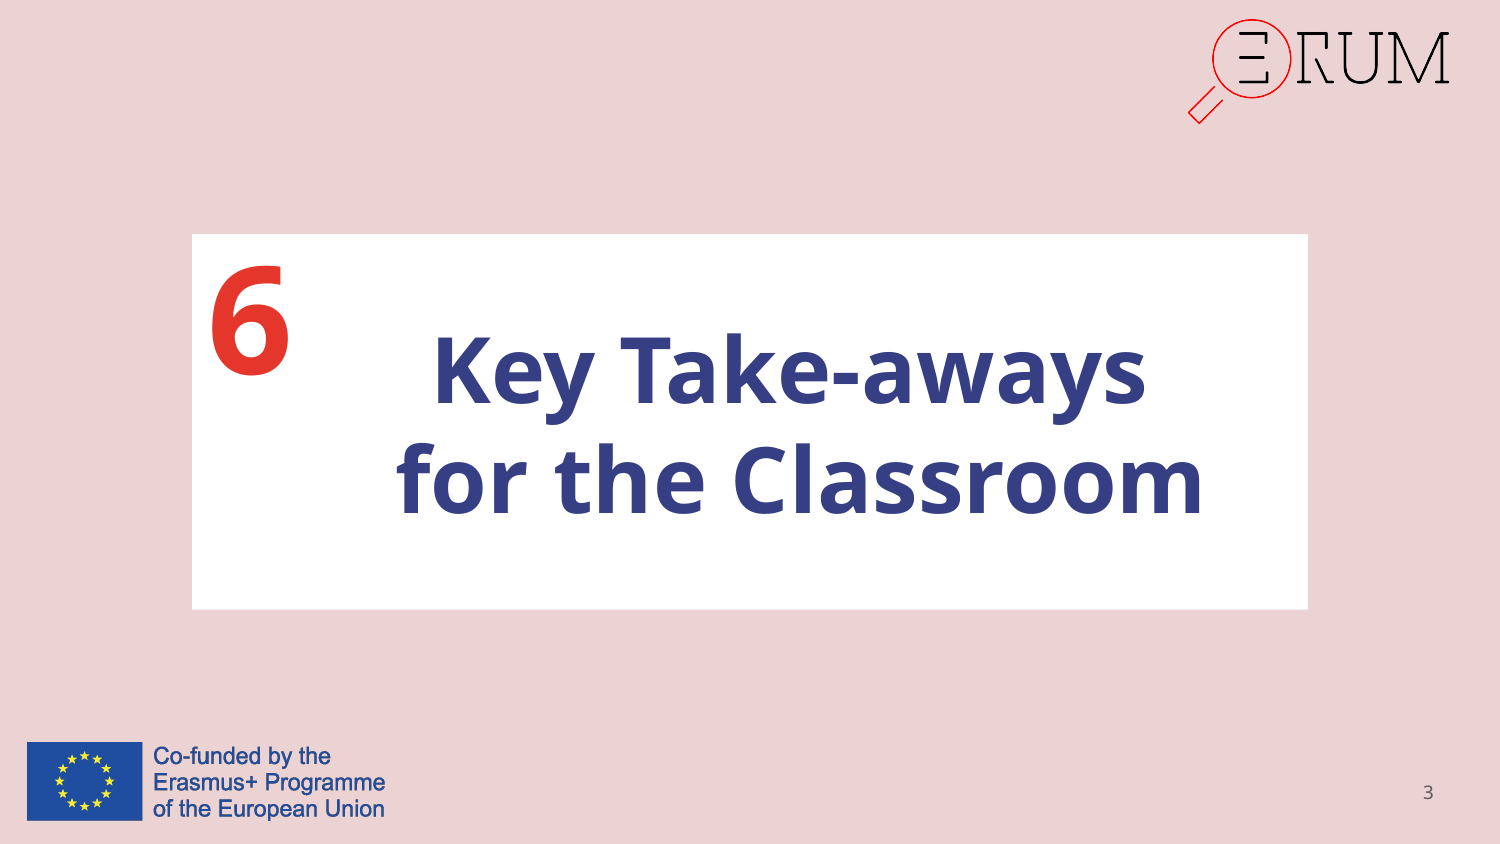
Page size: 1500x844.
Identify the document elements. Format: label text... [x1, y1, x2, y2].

slide_number 3 [1358, 761, 1449, 826]
title Key Take-aways for the Classroom [192, 234, 1308, 610]
text_box 6 [192, 209, 411, 420]
picture [27, 742, 385, 821]
picture [1136, 0, 1500, 137]
